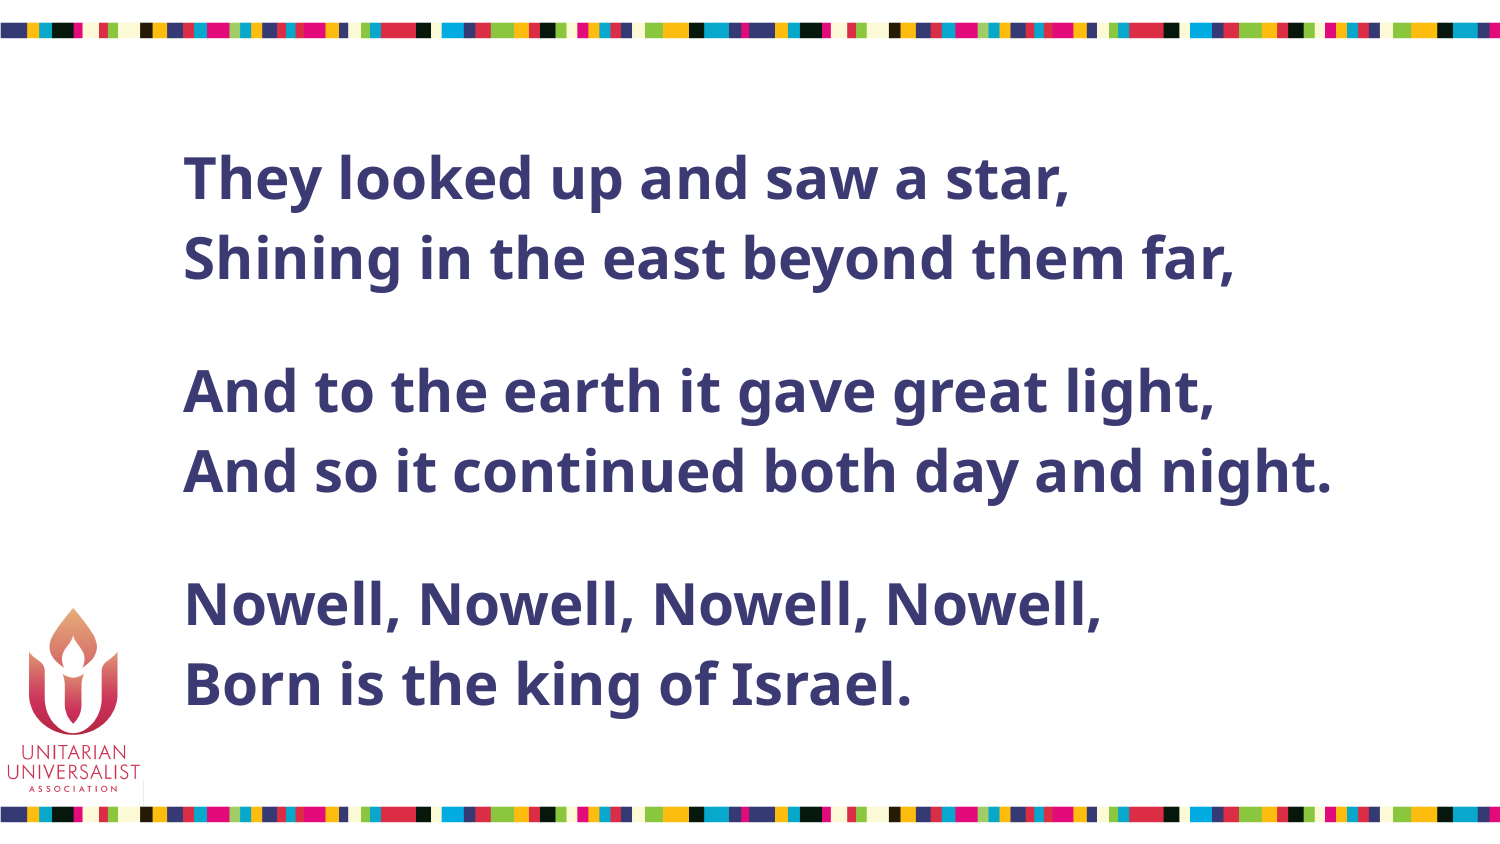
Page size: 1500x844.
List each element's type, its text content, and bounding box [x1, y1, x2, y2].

picture [0, 22, 1500, 40]
picture [0, 600, 1500, 824]
text_box They looked up and saw a star, Shining in the east beyond them far, And to the earth it gave great light, And so it continued both day and night. Nowell, Nowell, Nowell, Nowell, Born is the king of Israel. [168, 115, 1421, 733]
